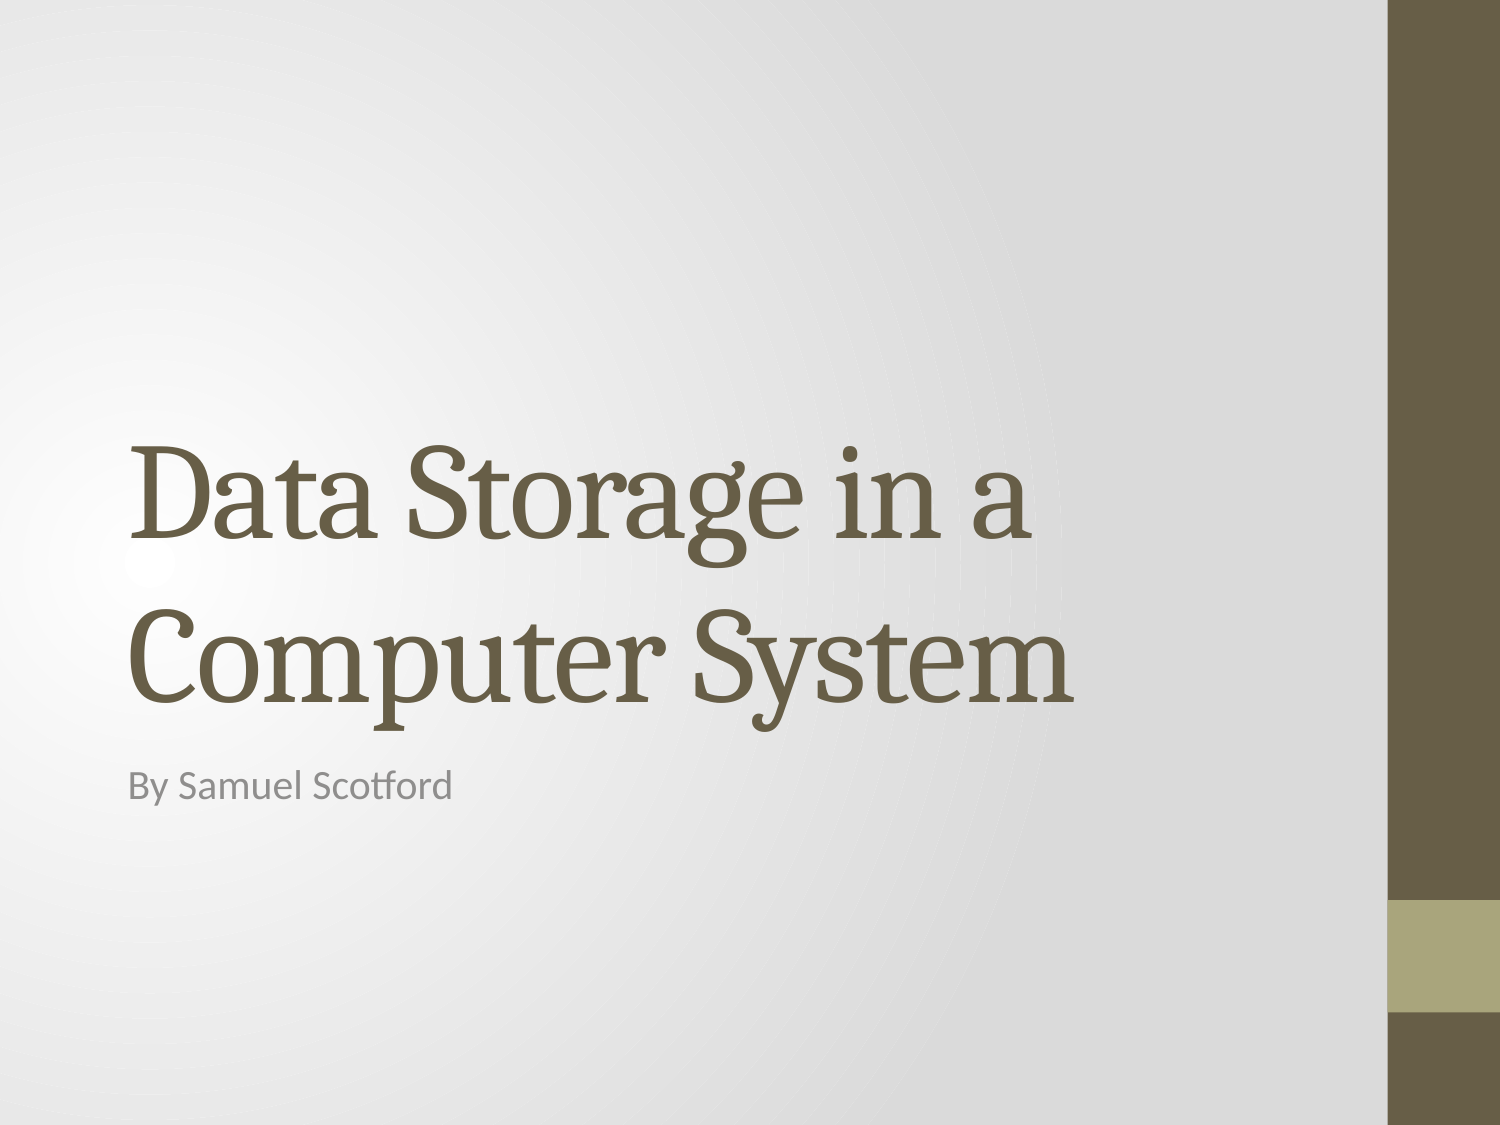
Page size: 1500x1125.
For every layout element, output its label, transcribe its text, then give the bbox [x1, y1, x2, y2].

subtitle By Samuel Scotford [112, 750, 1173, 925]
title Data Storage in a Computer System [112, 312, 1350, 738]
